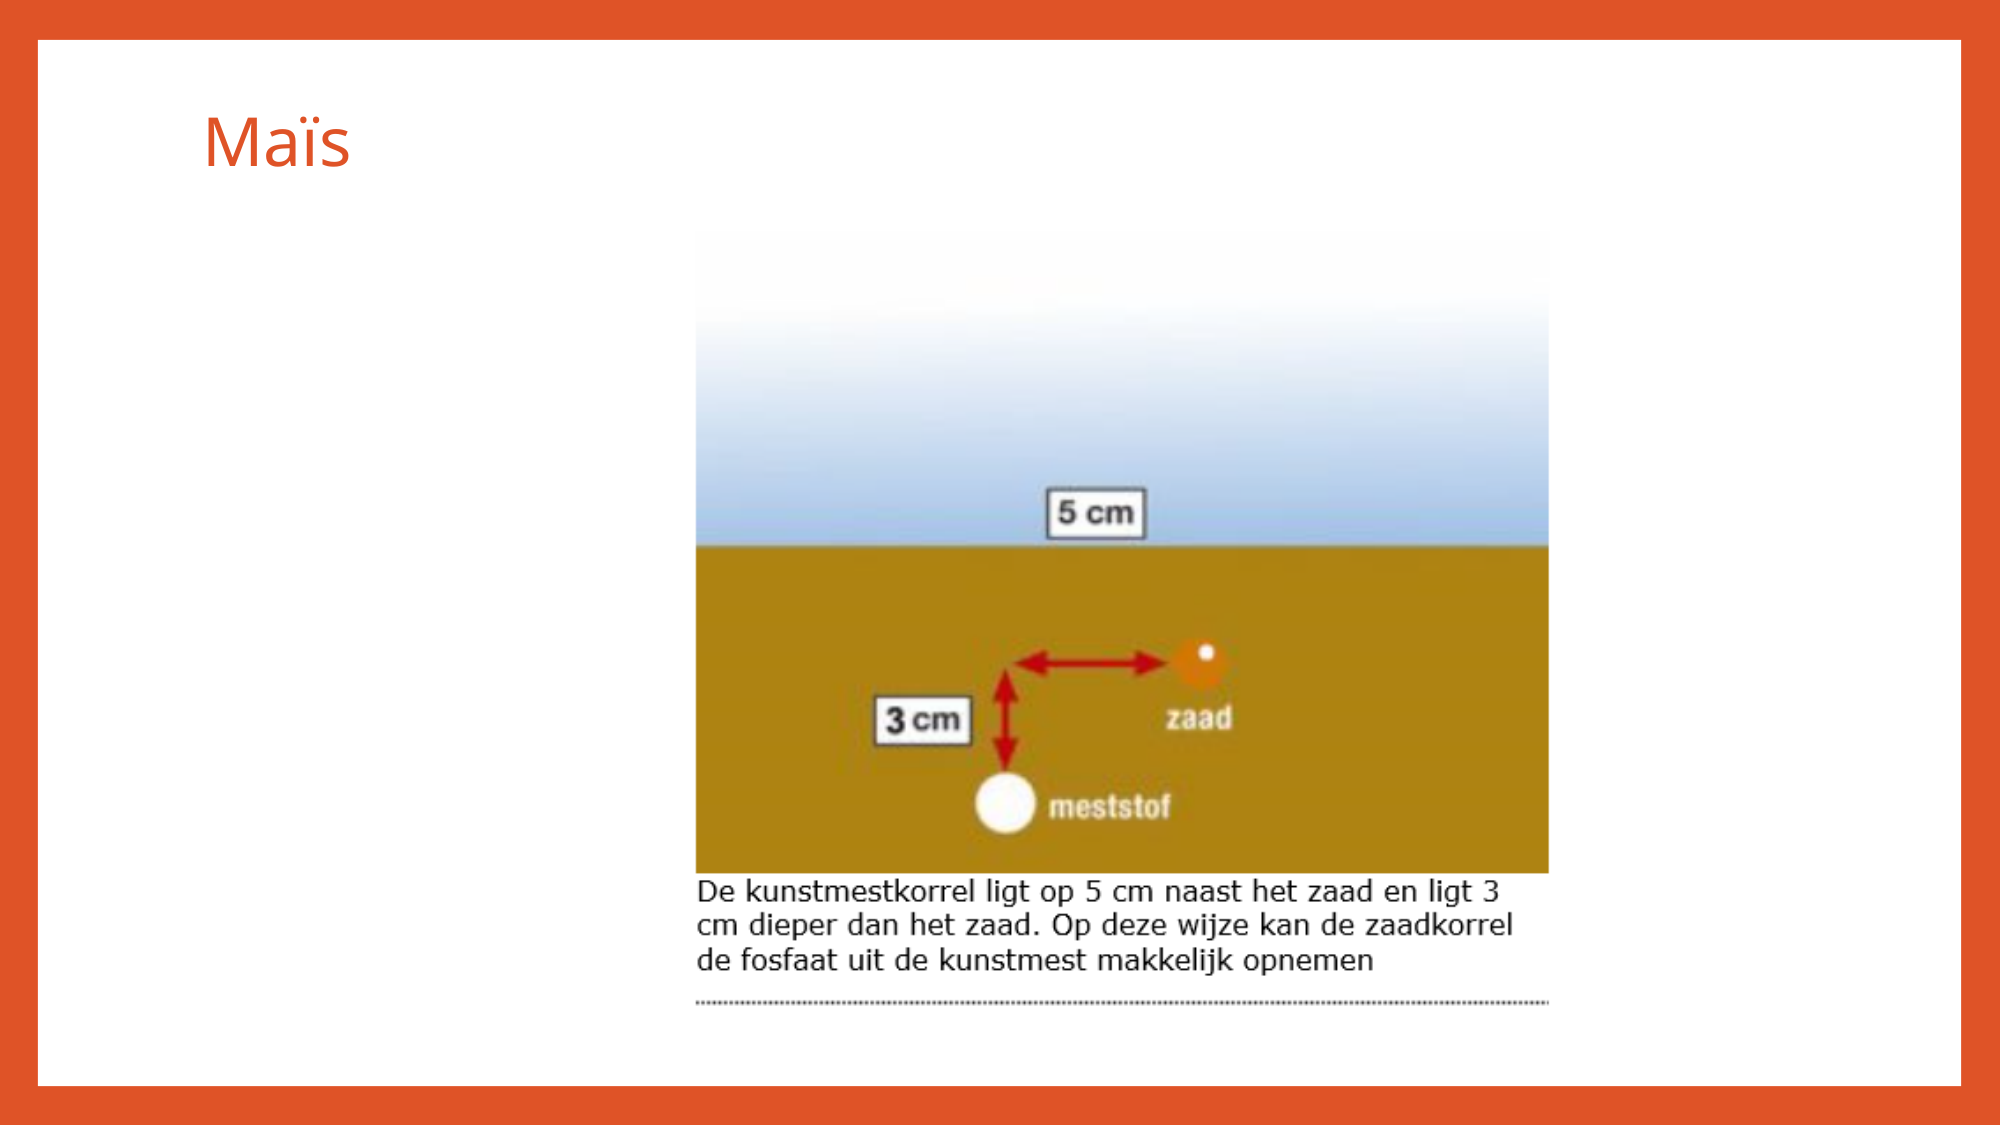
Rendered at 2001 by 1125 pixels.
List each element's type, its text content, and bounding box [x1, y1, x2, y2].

title Maïs [187, 99, 1808, 189]
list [646, 143, 1603, 1020]
